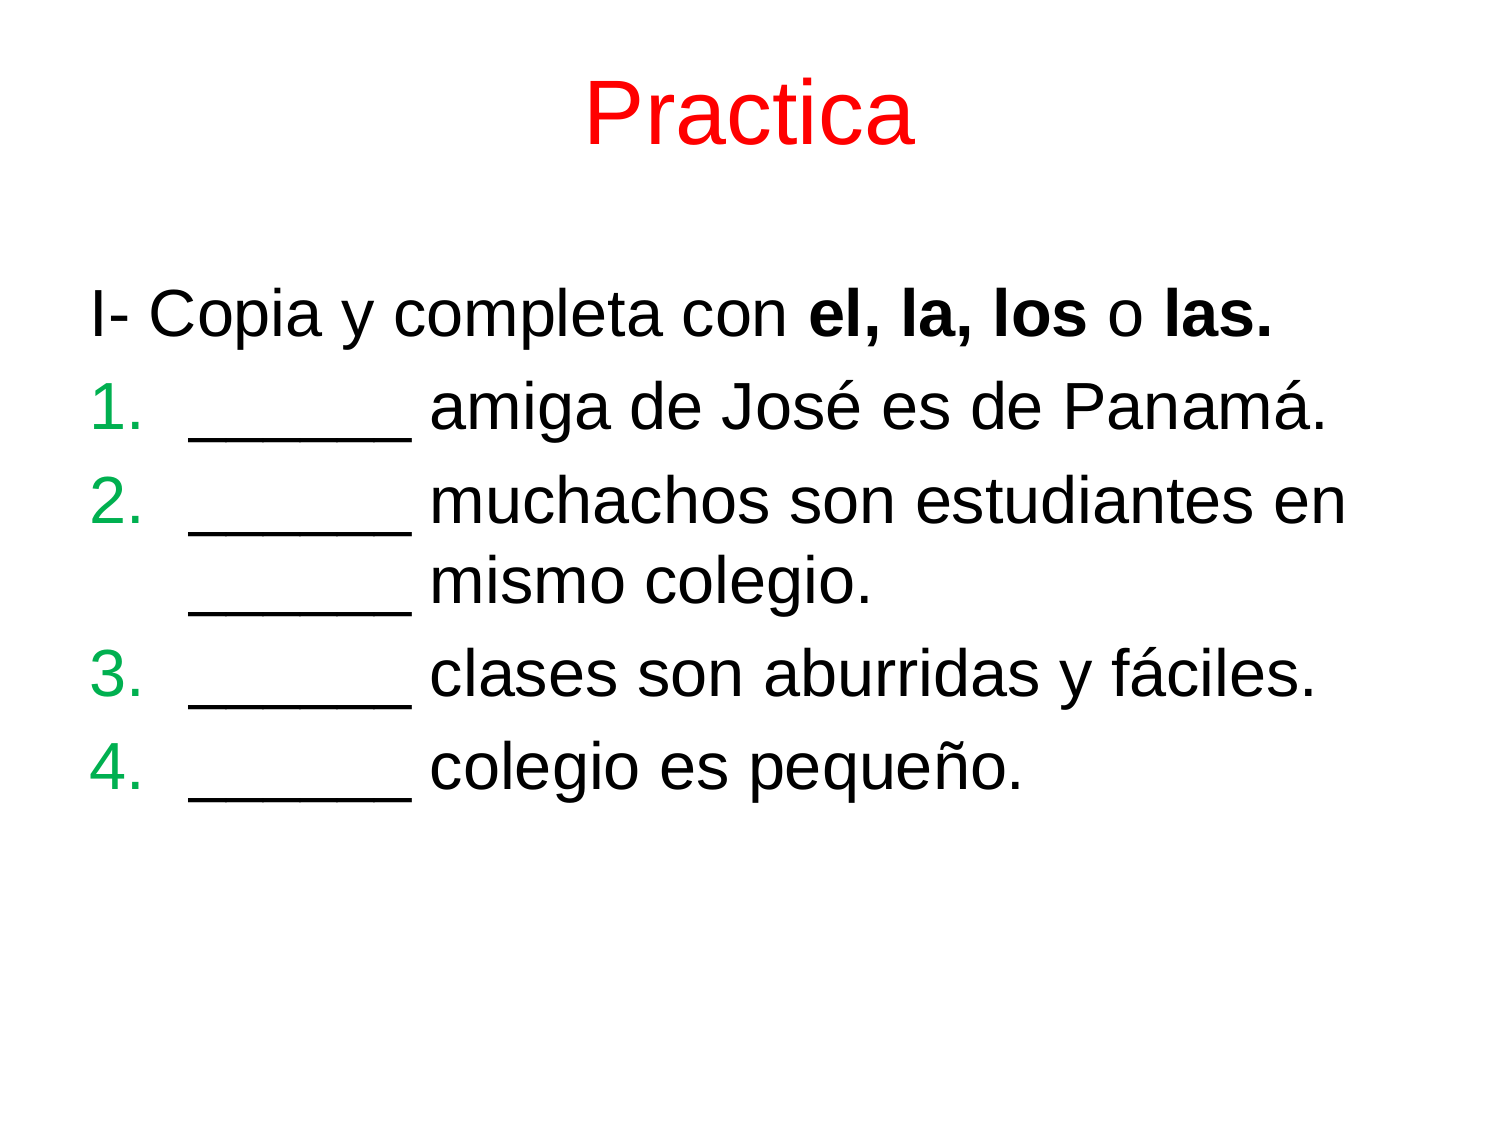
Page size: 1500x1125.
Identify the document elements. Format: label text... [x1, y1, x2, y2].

text_box Practica [74, 45, 1425, 233]
text_box I- Copia y completa con el, la, los o las. ______ amiga de José es de Panamá. ______ muchachos son estudiantes en ______ mismo colegio. ______ clases son aburridas y fáciles. ______ colegio es pequeño. [74, 262, 1425, 1005]
